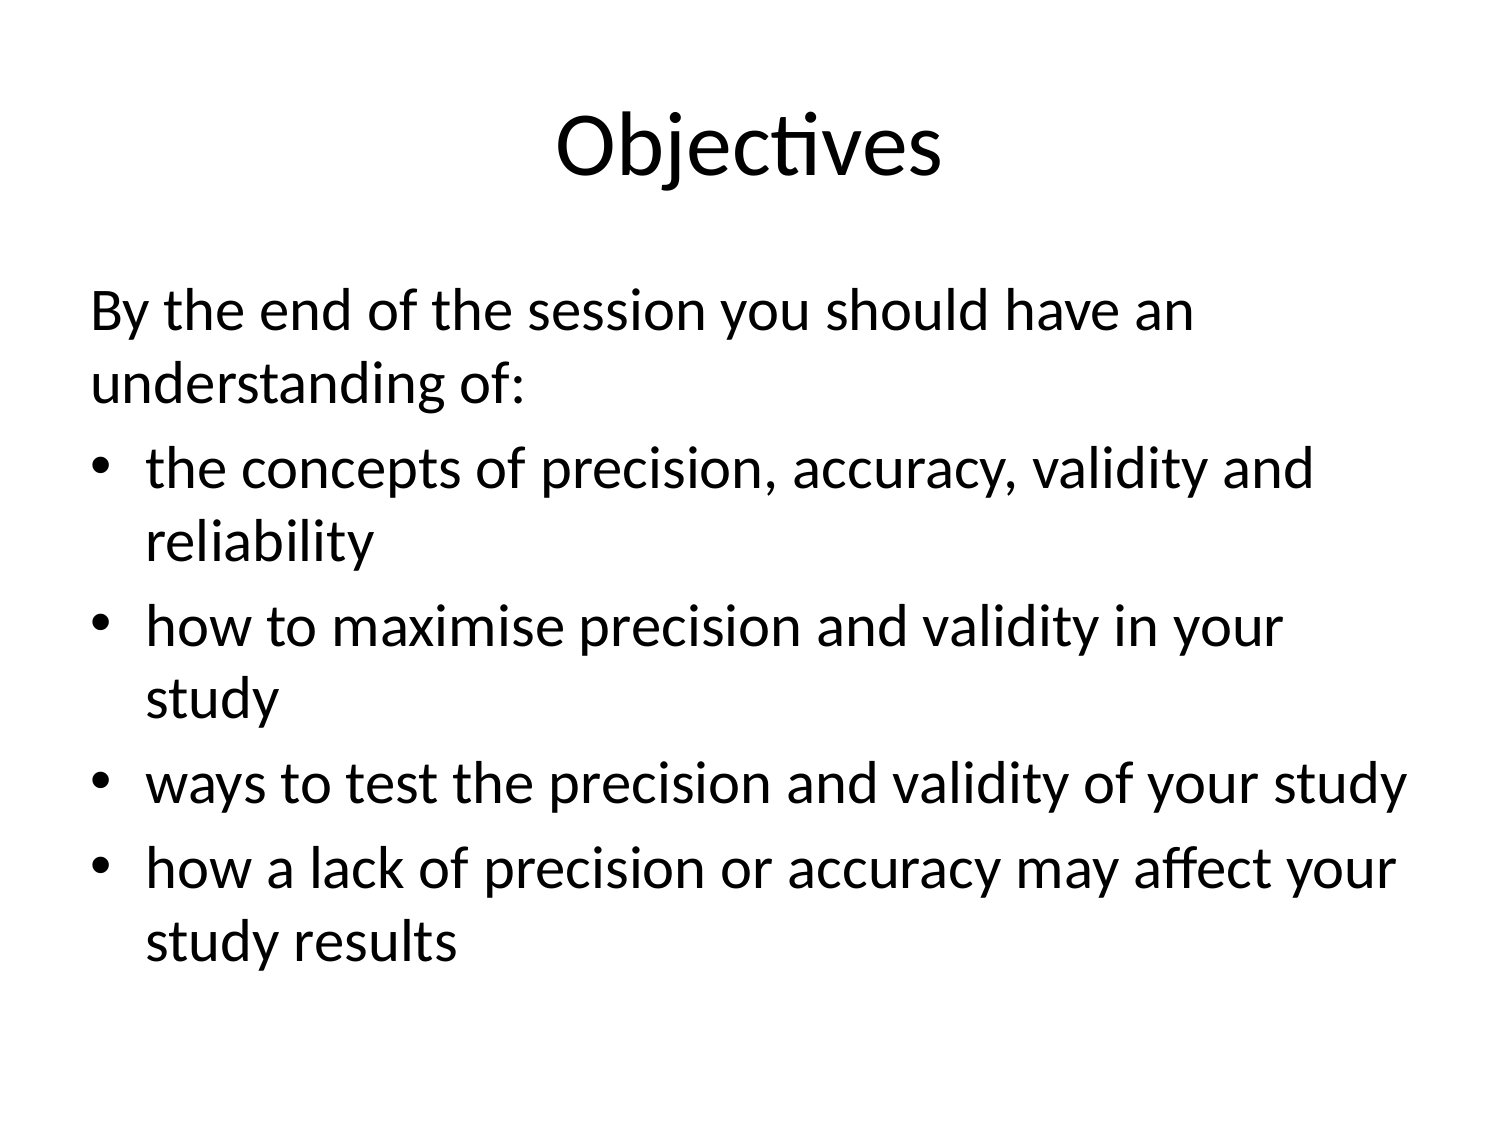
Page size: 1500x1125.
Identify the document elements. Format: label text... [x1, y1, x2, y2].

list By the end of the session you should have an understanding of: the concepts of precision, accuracy, validity and reliability how to maximise precision and validity in your study ways to test the precision and validity of your study how a lack of precision or accuracy may affect your study results [75, 262, 1425, 1005]
title Objectives [75, 45, 1425, 233]
